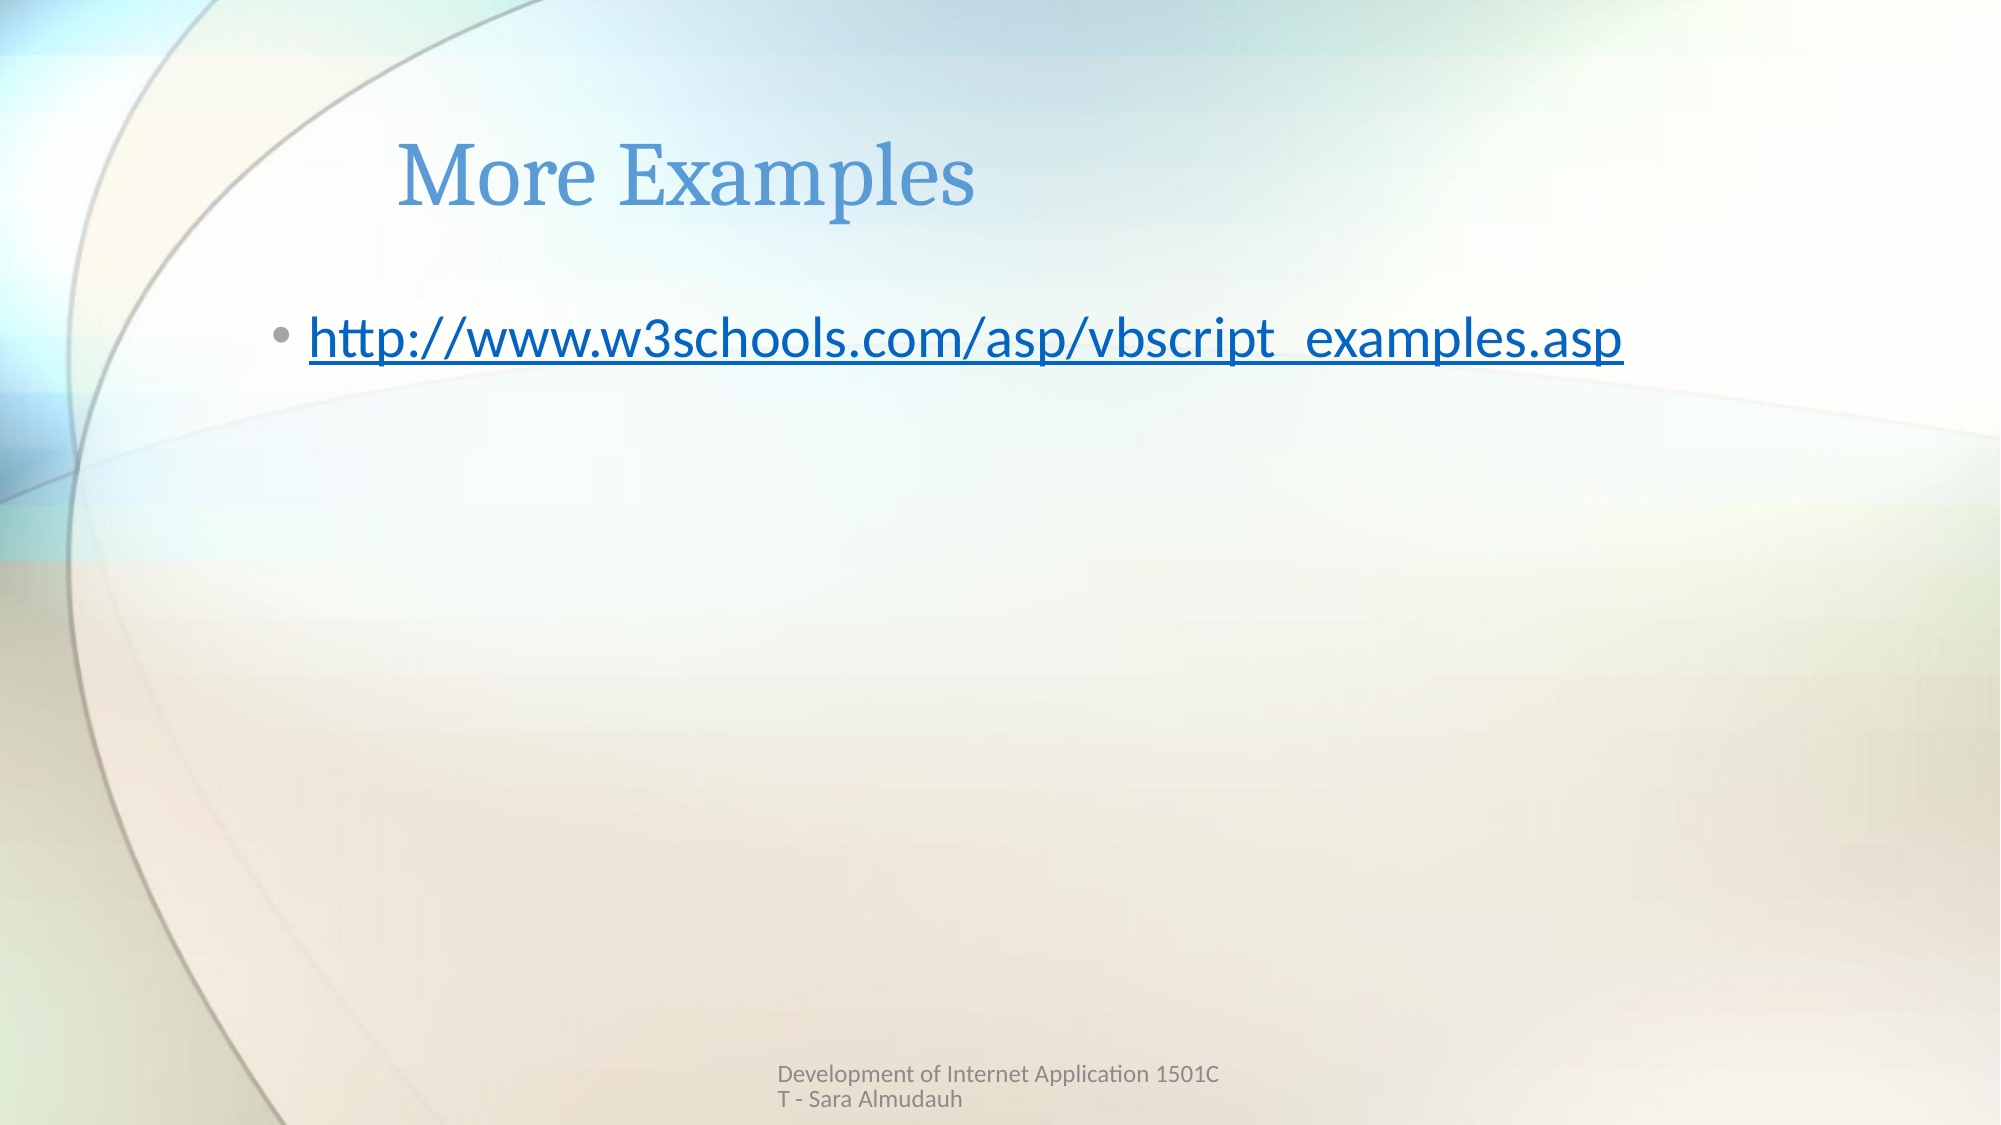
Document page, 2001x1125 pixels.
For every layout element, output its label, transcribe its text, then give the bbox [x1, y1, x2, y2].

title More Examples [381, 59, 1863, 278]
picture [0, 0, 2001, 1125]
list http://www.w3schools.com/asp/vbscript_examples.asp [256, 299, 1863, 1014]
footer Development of Internet Application 1501CT - Sara Almudauh [762, 1042, 1238, 1103]
